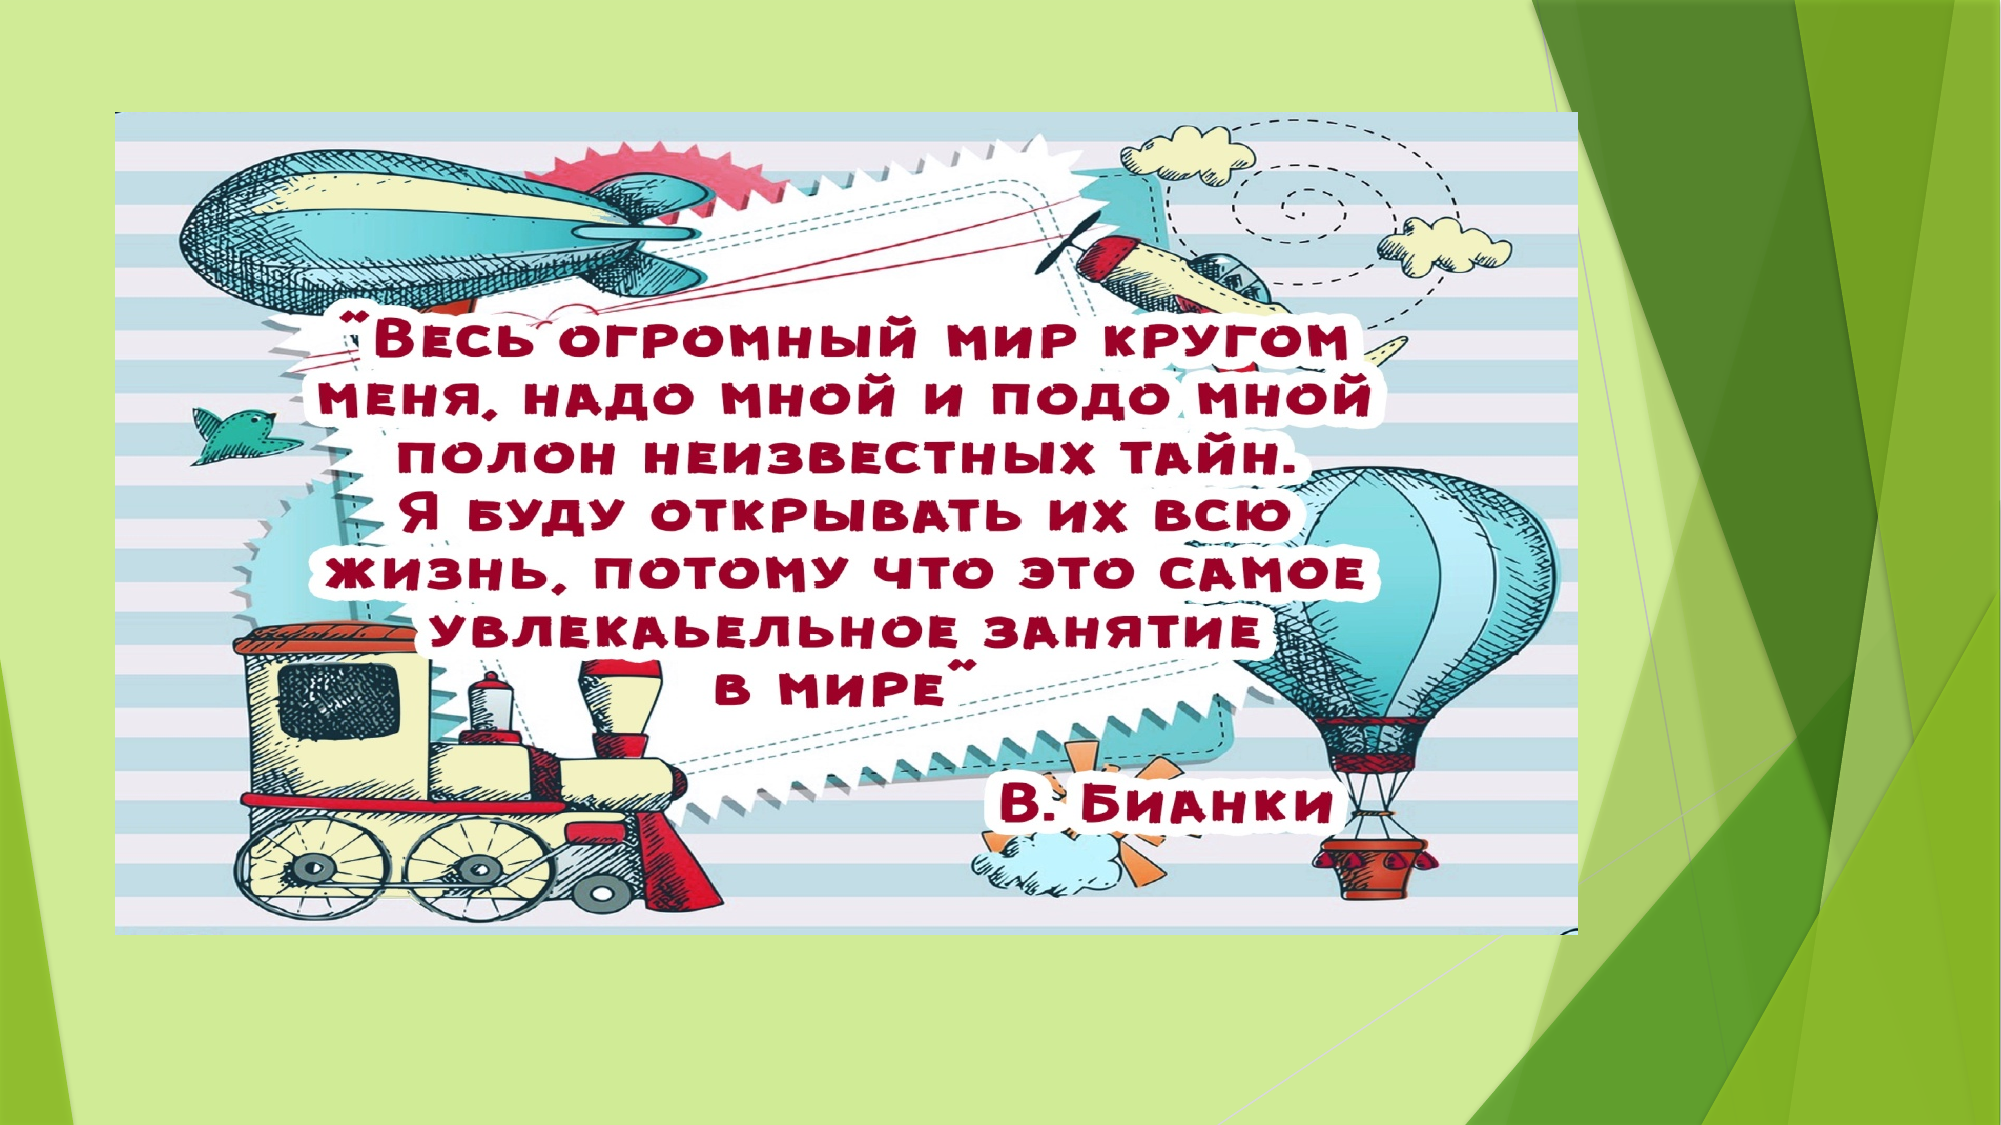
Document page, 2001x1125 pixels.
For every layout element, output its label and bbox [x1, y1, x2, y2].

picture [115, 111, 1578, 935]
